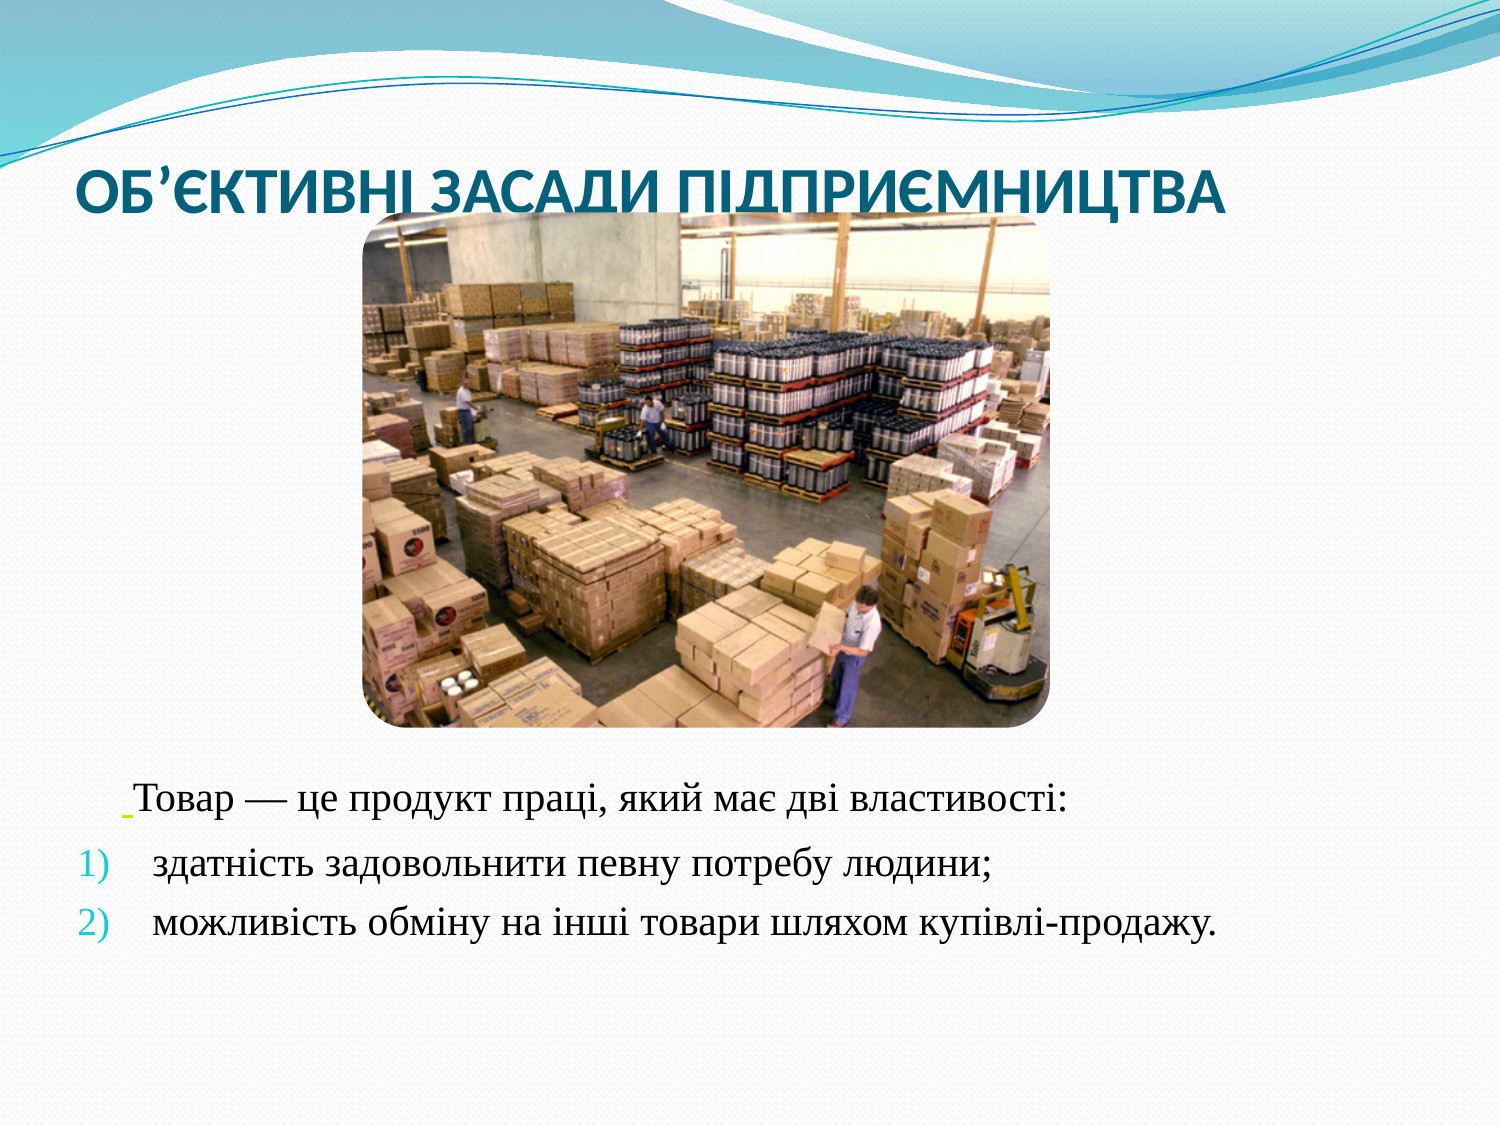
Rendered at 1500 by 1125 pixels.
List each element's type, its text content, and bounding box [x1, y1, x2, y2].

title ОБ’ЄКТИВНІ ЗАСАДИ ПІДПРИЄМНИЦТВА [75, 137, 1425, 325]
list Товар — це продукт праці, який має дві властивості: здатність задовольнити певну потребу людини; можливість обміну на інші товари шляхом купівлі-продажу. [62, 762, 1413, 1125]
picture [362, 212, 1051, 728]
